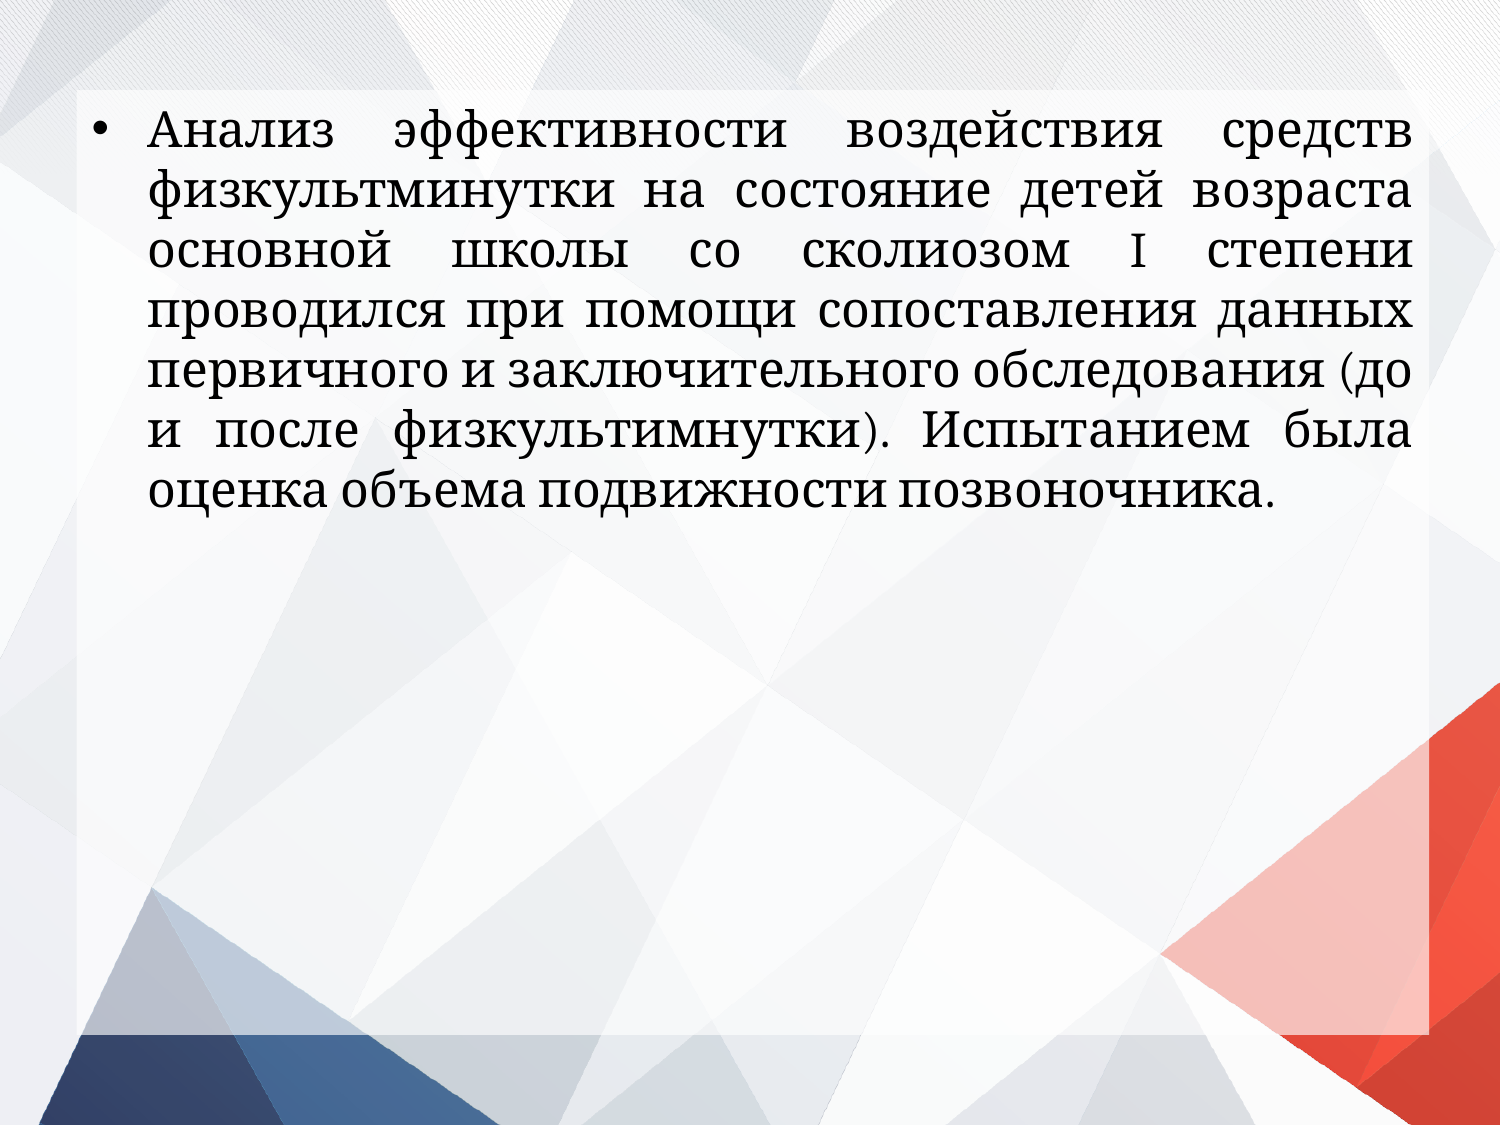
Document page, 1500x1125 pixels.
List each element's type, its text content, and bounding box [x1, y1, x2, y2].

picture [0, 0, 1500, 1125]
list Анализ эффективности воздействия средств физкультминутки на состояние детей возраста основной школы со сколиозом I степени проводился при помощи сопоставления данных первичного и заключительного обследования (до и после физкультимнутки). Испытанием была оценка объема подвижности позвоночника. [75, 88, 1431, 1037]
